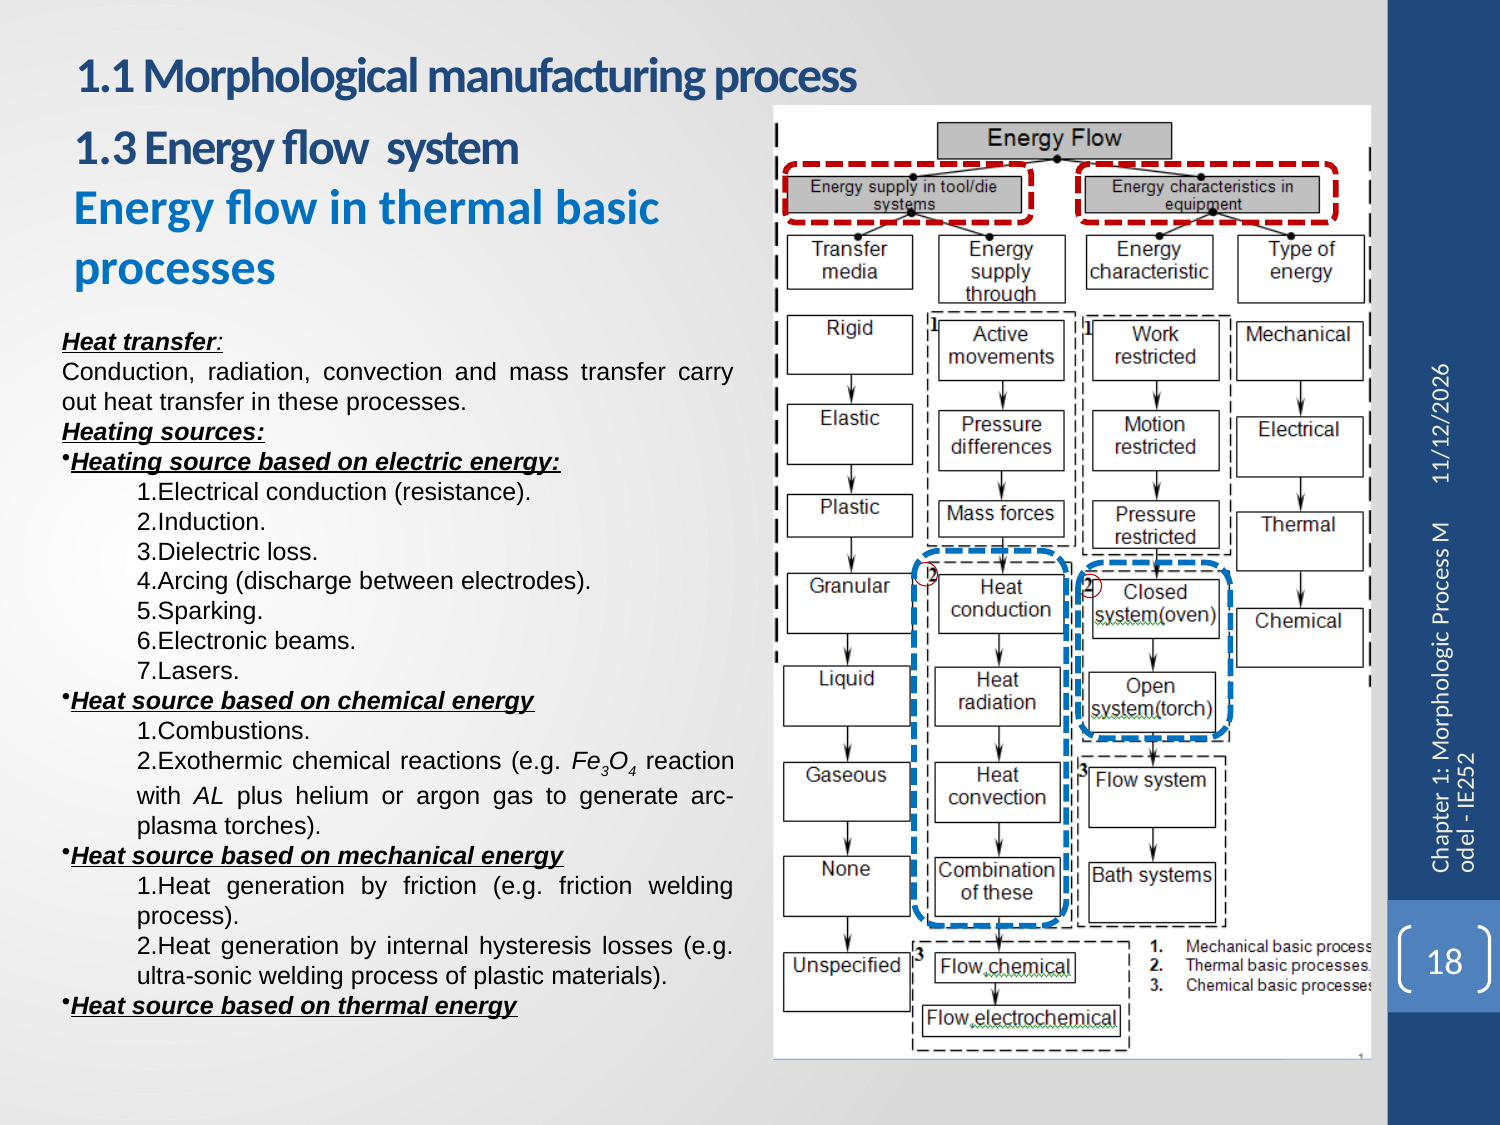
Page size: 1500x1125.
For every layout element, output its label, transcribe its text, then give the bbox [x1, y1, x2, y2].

text_box 1.1 Morphological manufacturing process [60, 35, 883, 200]
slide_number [1408, 100, 1469, 500]
text_box 3 Energy flow system Energy flow in thermal basic processes [58, 107, 762, 422]
slide_number 18 [1397, 925, 1492, 994]
footer Chapter 1: Morphologic Process Model - IE252 [1408, 500, 1469, 889]
text_box Heat transfer: Conduction, radiation, convection and mass transfer carry out heat transfer in these processes. Heating sources: Heating source based on electric energy: Electrical conduction (resistance). Induction. Dielectric loss. Arcing (discharge between electrodes). Sparking. Electronic beams. Lasers. Heat source based on chemical energy Combustions. Exothermic chemical reactions (e.g. Fe3O4 reaction with AL plus helium or argon gas to generate arc-plasma torches). Heat source based on mechanical energy Heat generation by friction (e.g. friction welding process). Heat generation by internal hysteresis losses (e.g. ultra-sonic welding process of plastic materials). Heat source based on thermal energy [46, 317, 750, 1027]
picture [773, 105, 1372, 1060]
